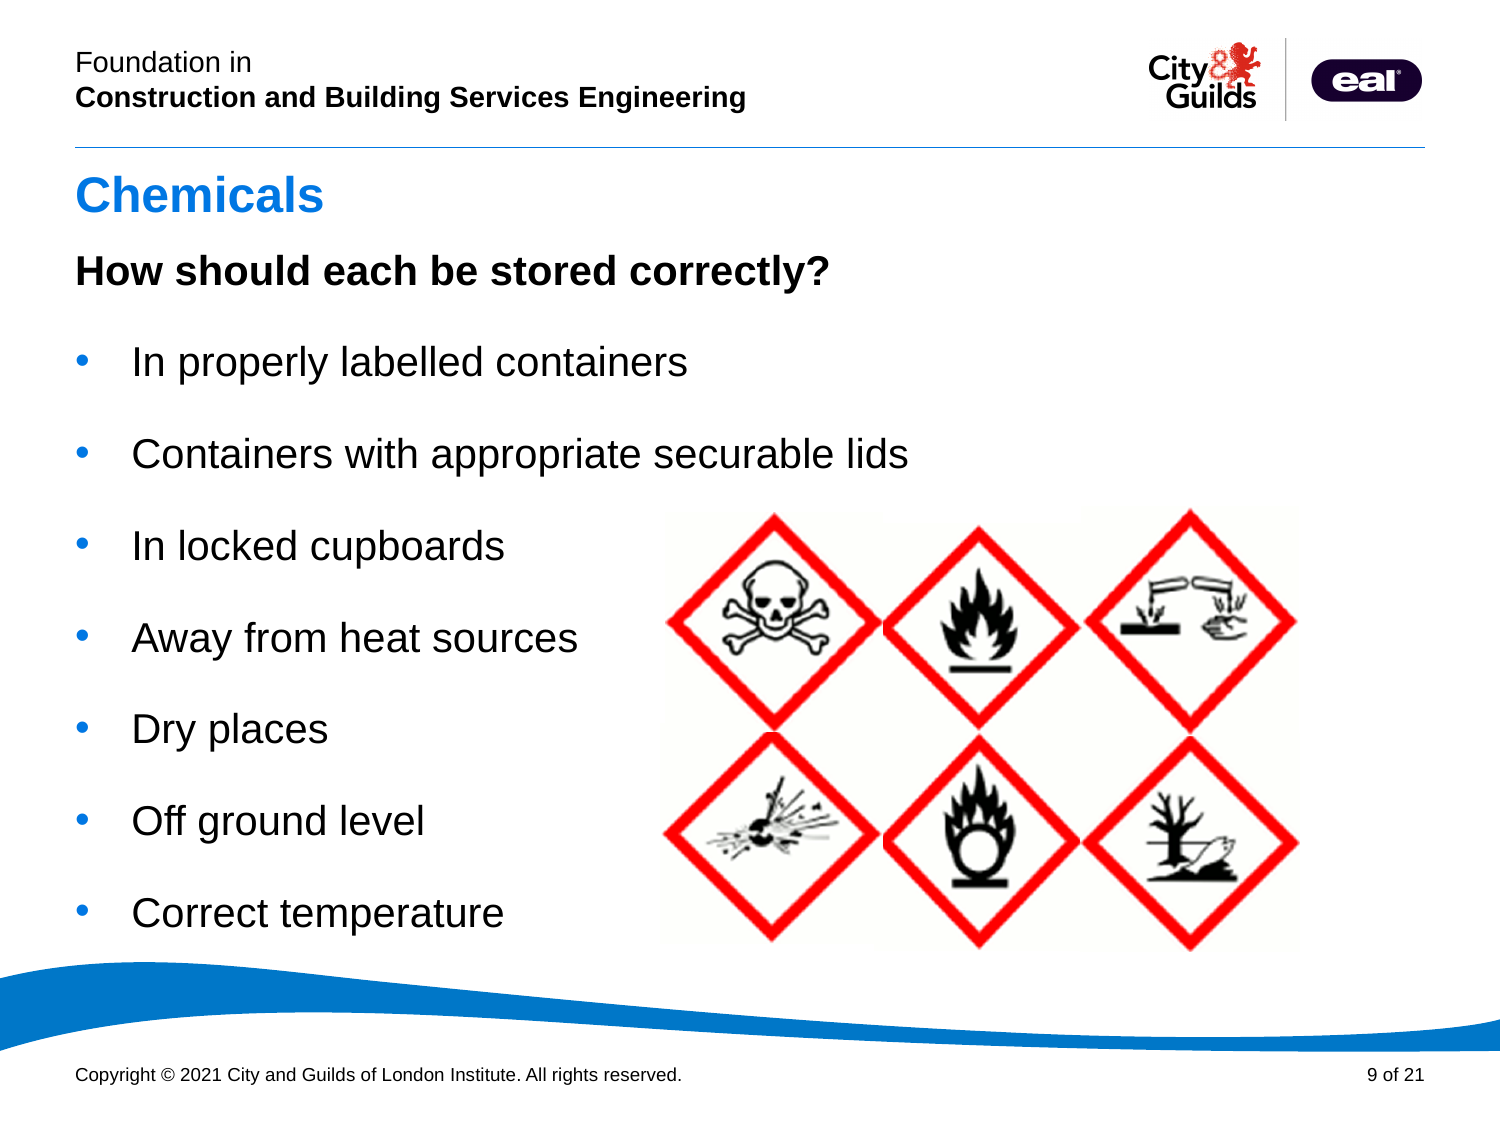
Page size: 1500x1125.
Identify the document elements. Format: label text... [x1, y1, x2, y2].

picture [660, 506, 1300, 952]
picture [1149, 38, 1422, 121]
list How should each be stored correctly? In properly labelled containers Containers with appropriate securable lids In locked cupboards Away from heat sources Dry places Off ground level Correct temperature [74, 243, 1248, 1051]
title Chemicals [74, 161, 1273, 221]
